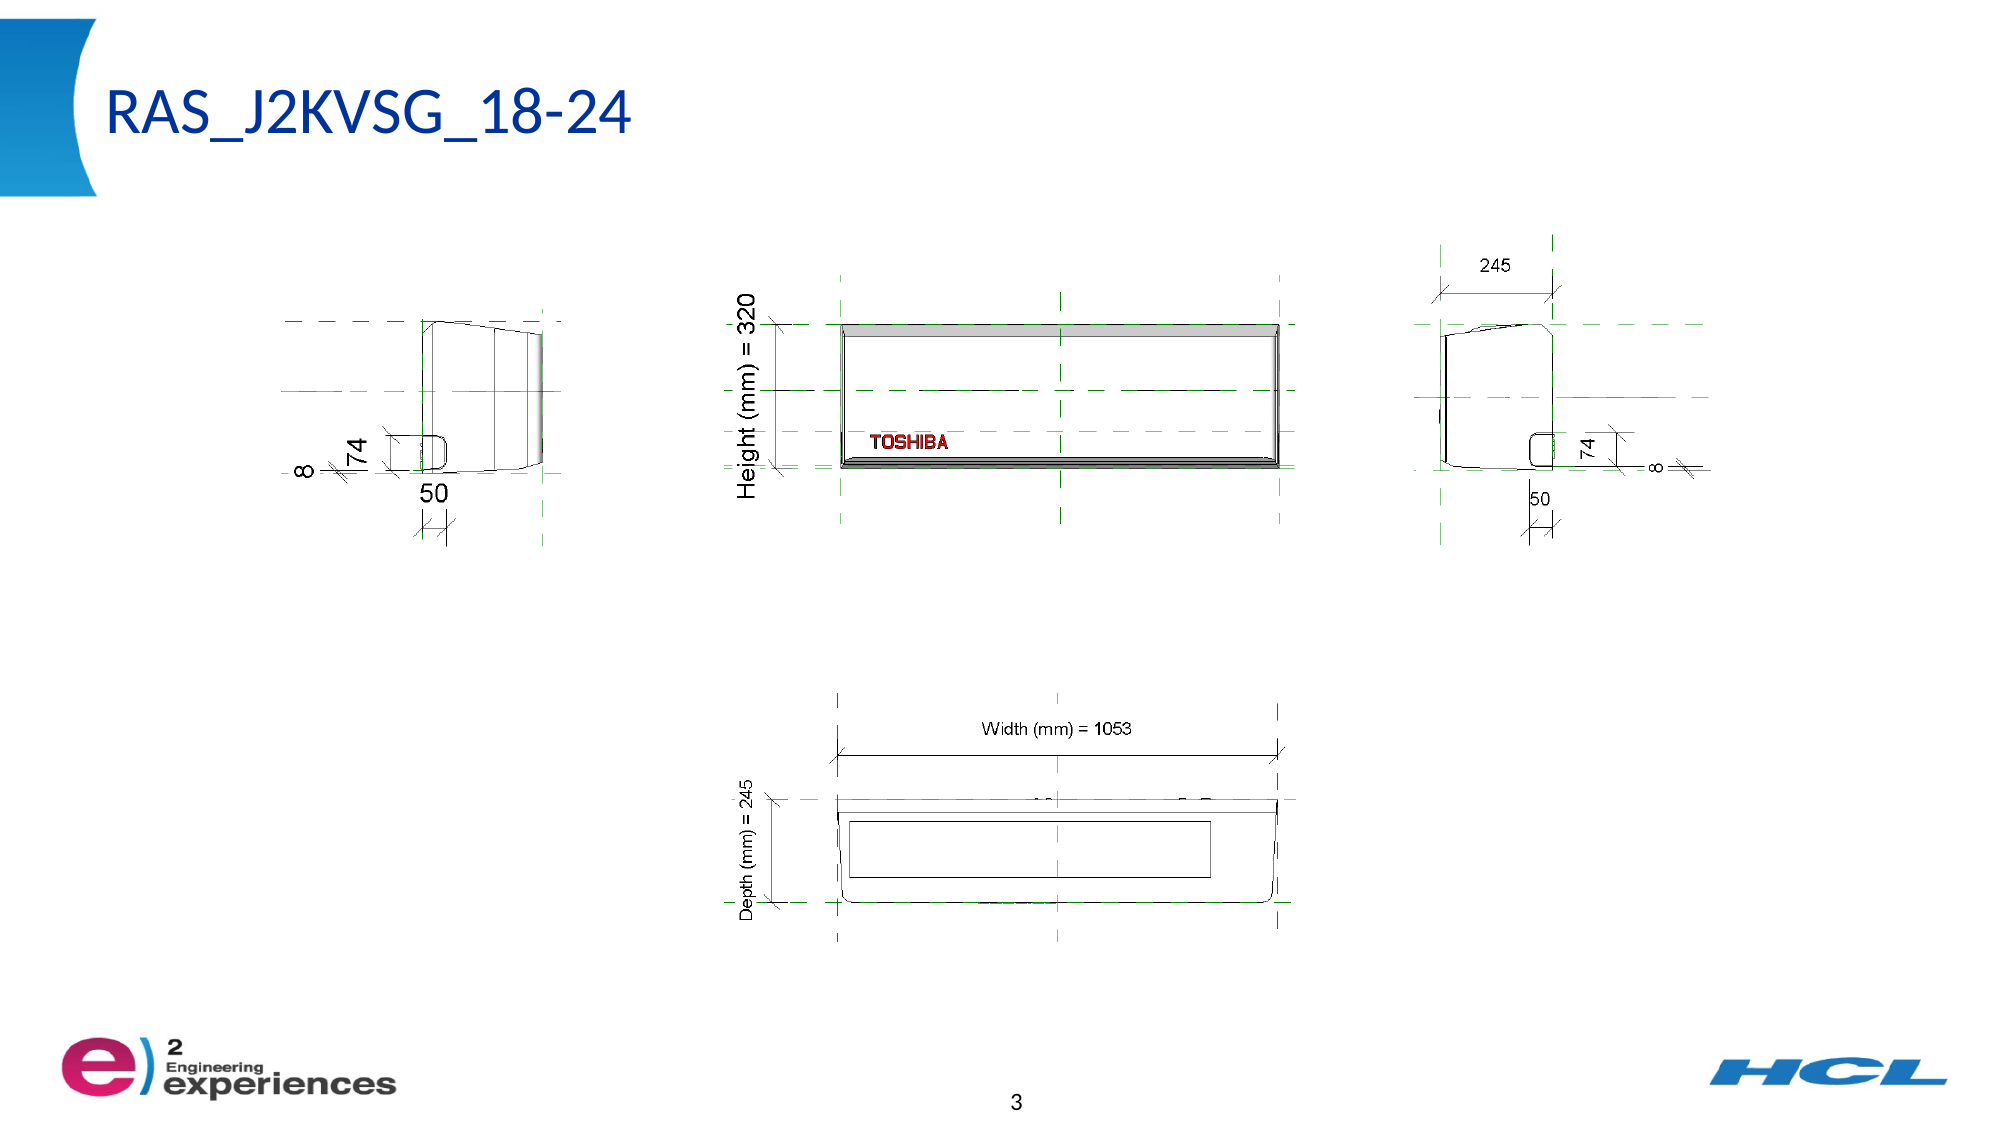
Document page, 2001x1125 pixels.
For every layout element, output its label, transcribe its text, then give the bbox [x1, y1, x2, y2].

picture [0, 0, 2000, 1125]
text_box RAS_J2KVSG_18-24 [90, 59, 649, 155]
